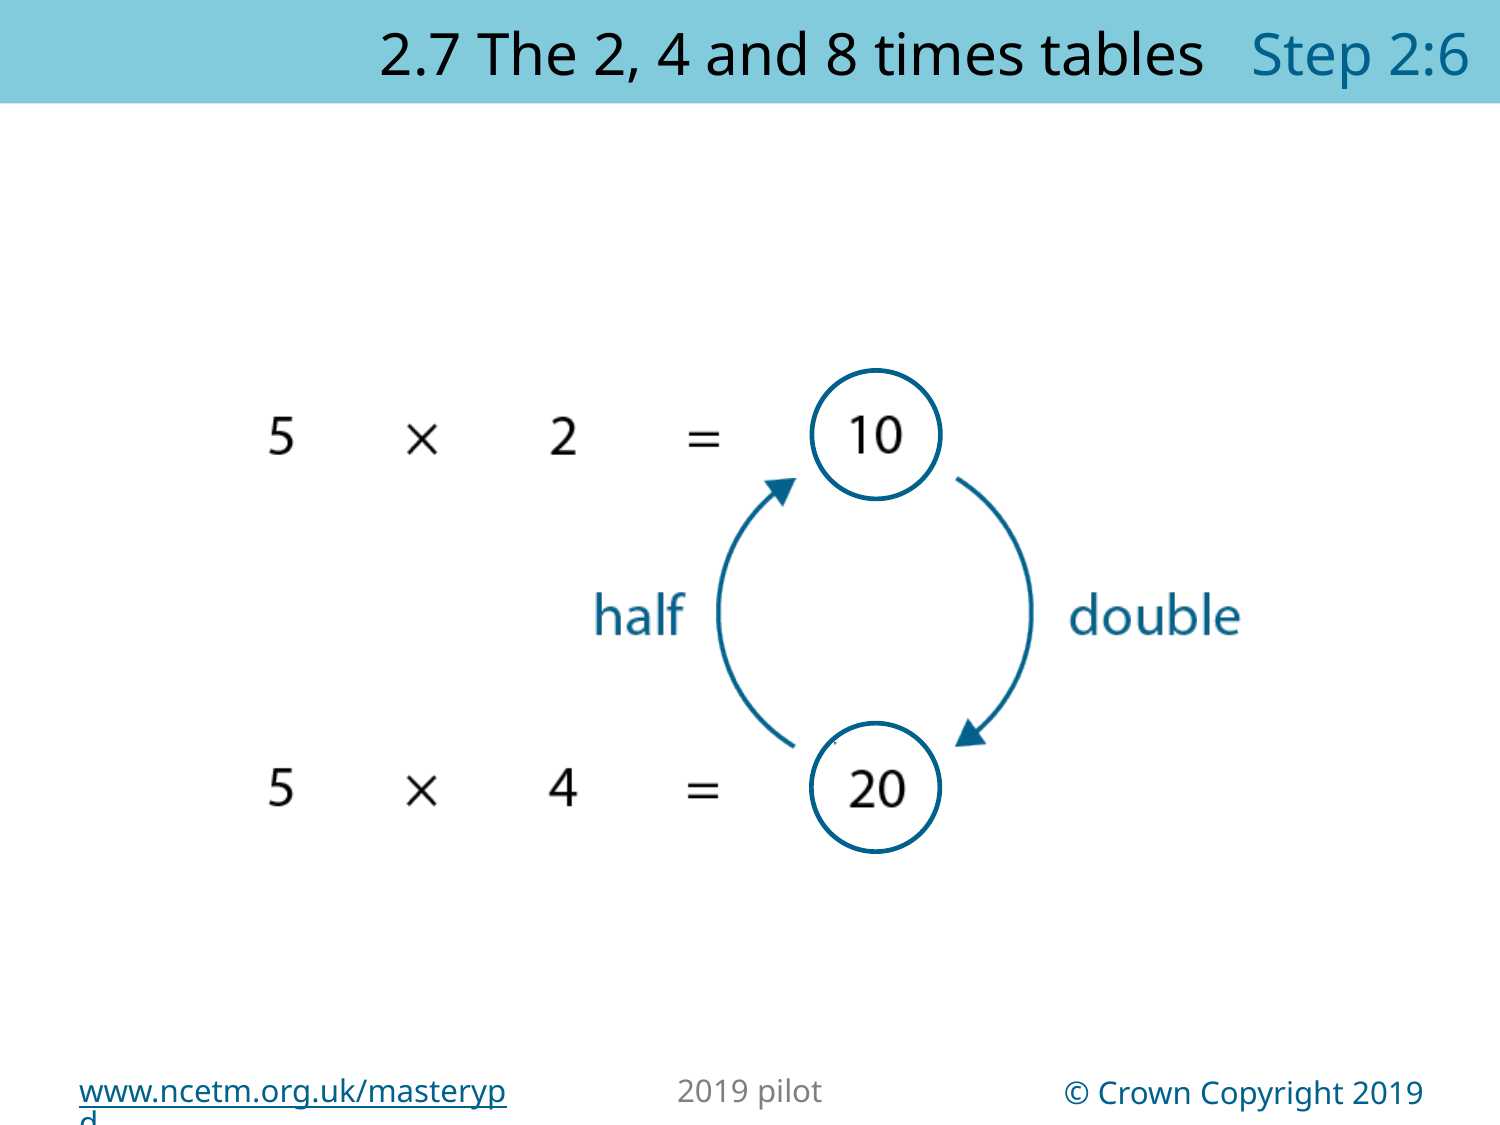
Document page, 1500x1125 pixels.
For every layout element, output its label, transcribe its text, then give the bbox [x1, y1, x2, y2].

text_box [811, 370, 941, 499]
picture [1046, 558, 1304, 662]
picture [833, 742, 918, 829]
picture [571, 558, 715, 662]
text_box [811, 723, 940, 852]
picture [953, 475, 1035, 748]
picture [833, 396, 917, 469]
list 2.7 The 2, 4 and 8 times tables Step 2:6 [0, 0, 1500, 104]
picture [113, 368, 797, 847]
